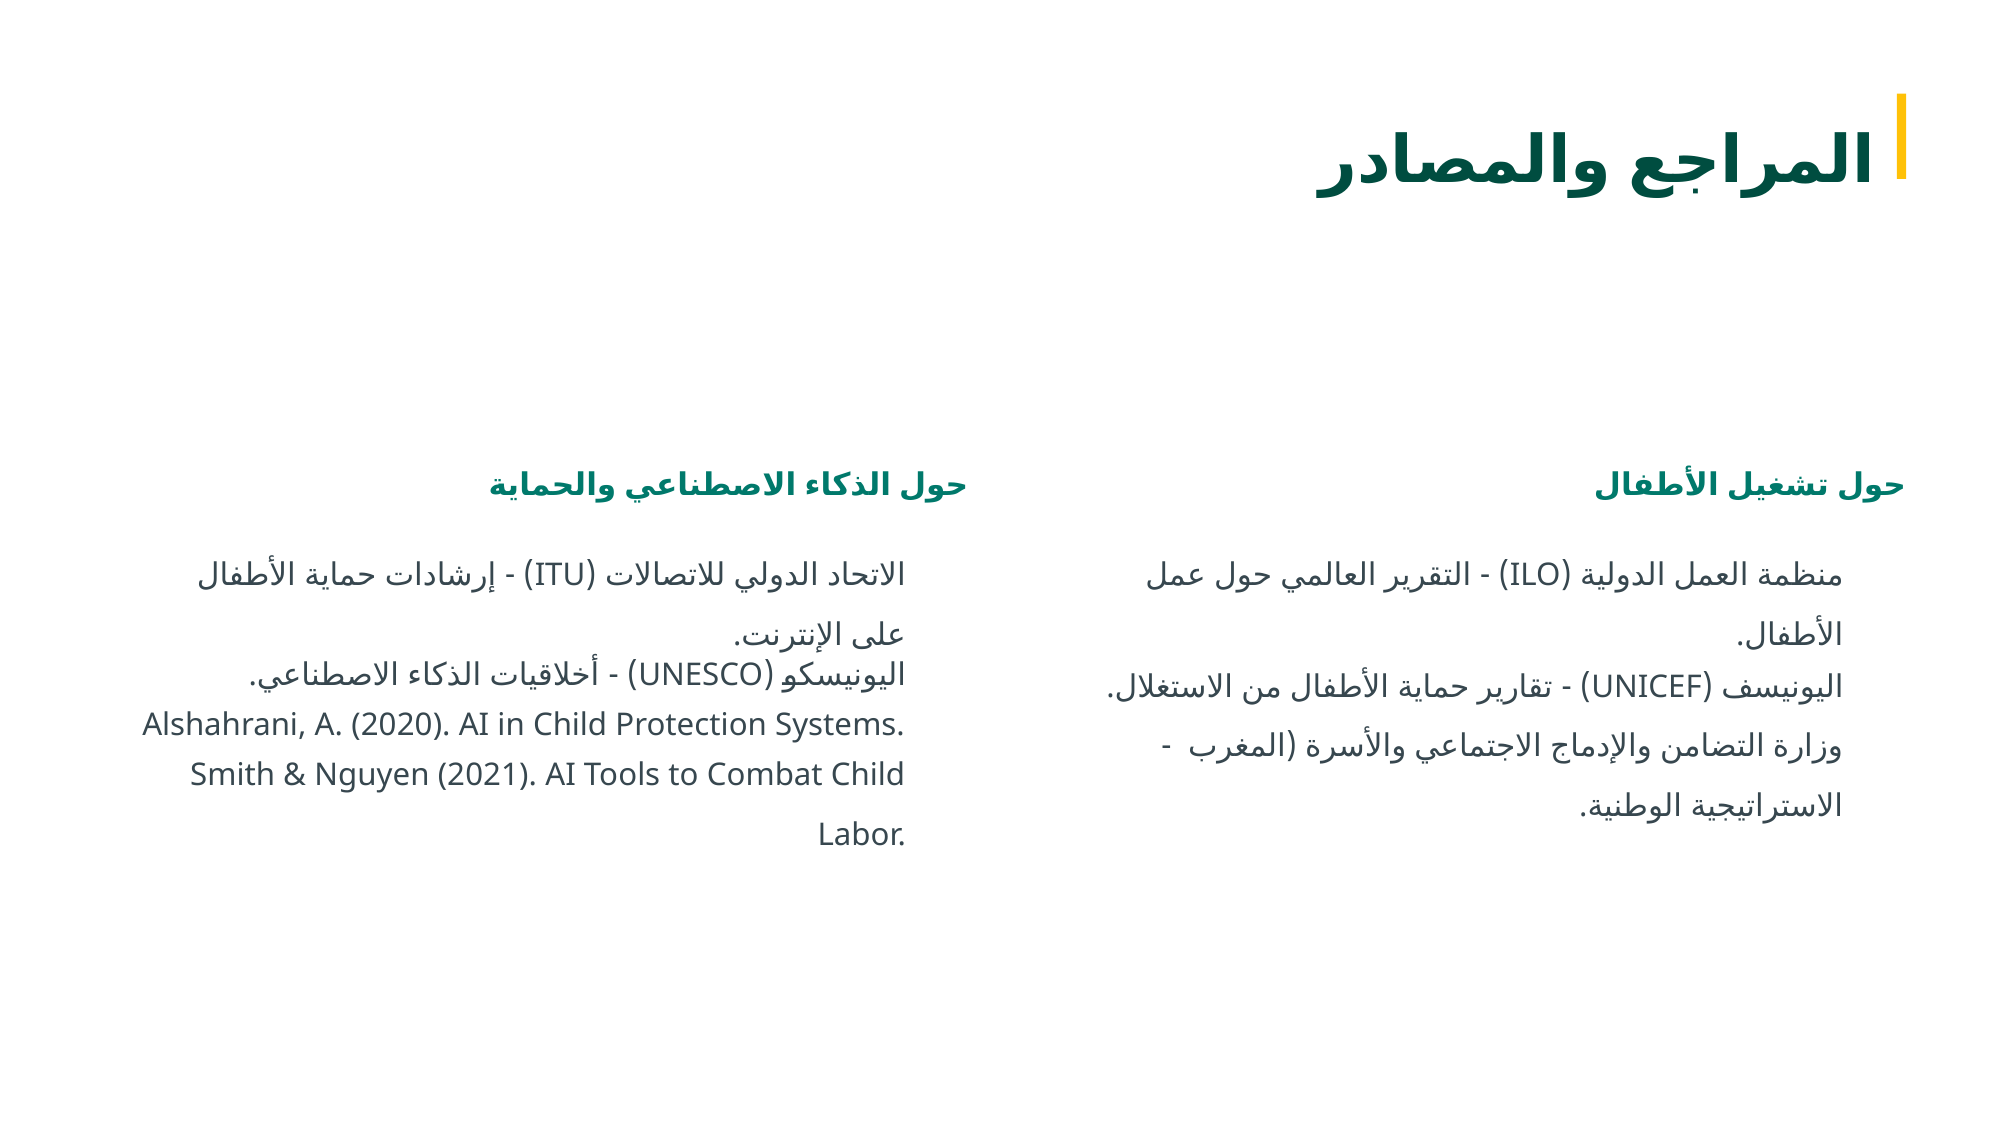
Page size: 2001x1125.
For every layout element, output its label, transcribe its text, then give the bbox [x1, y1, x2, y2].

text_box Smith & Nguyen (2021). AI Tools to Combat Child Labor. [93, 731, 907, 852]
text_box حول الذكاء الاصطناعي والحماية [49, 452, 969, 502]
text_box منظمة العمل الدولية (ILO) - التقرير العالمي حول عمل الأطفال. [1098, 531, 1844, 643]
text_box حول تشغيل الأطفال [987, 452, 1907, 502]
text_box المراجع والمصادر [4, 93, 1875, 196]
text_box الاتحاد الدولي للاتصالات (ITU) - إرشادات حماية الأطفال على الإنترنت. [156, 531, 907, 631]
text_box Alshahrani, A. (2020). AI in Child Protection Systems. [93, 681, 907, 731]
text_box اليونيسف (UNICEF) - تقارير حماية الأطفال من الاستغلال. [1031, 643, 1844, 703]
text_box اليونيسكو (UNESCO) - أخلاقيات الذكاء الاصطناعي. [93, 631, 907, 681]
text_box [1896, 93, 1907, 179]
text_box وزارة التضامن والإدماج الاجتماعي والأسرة (المغرب - الاستراتيجية الوطنية. [1031, 703, 1844, 823]
